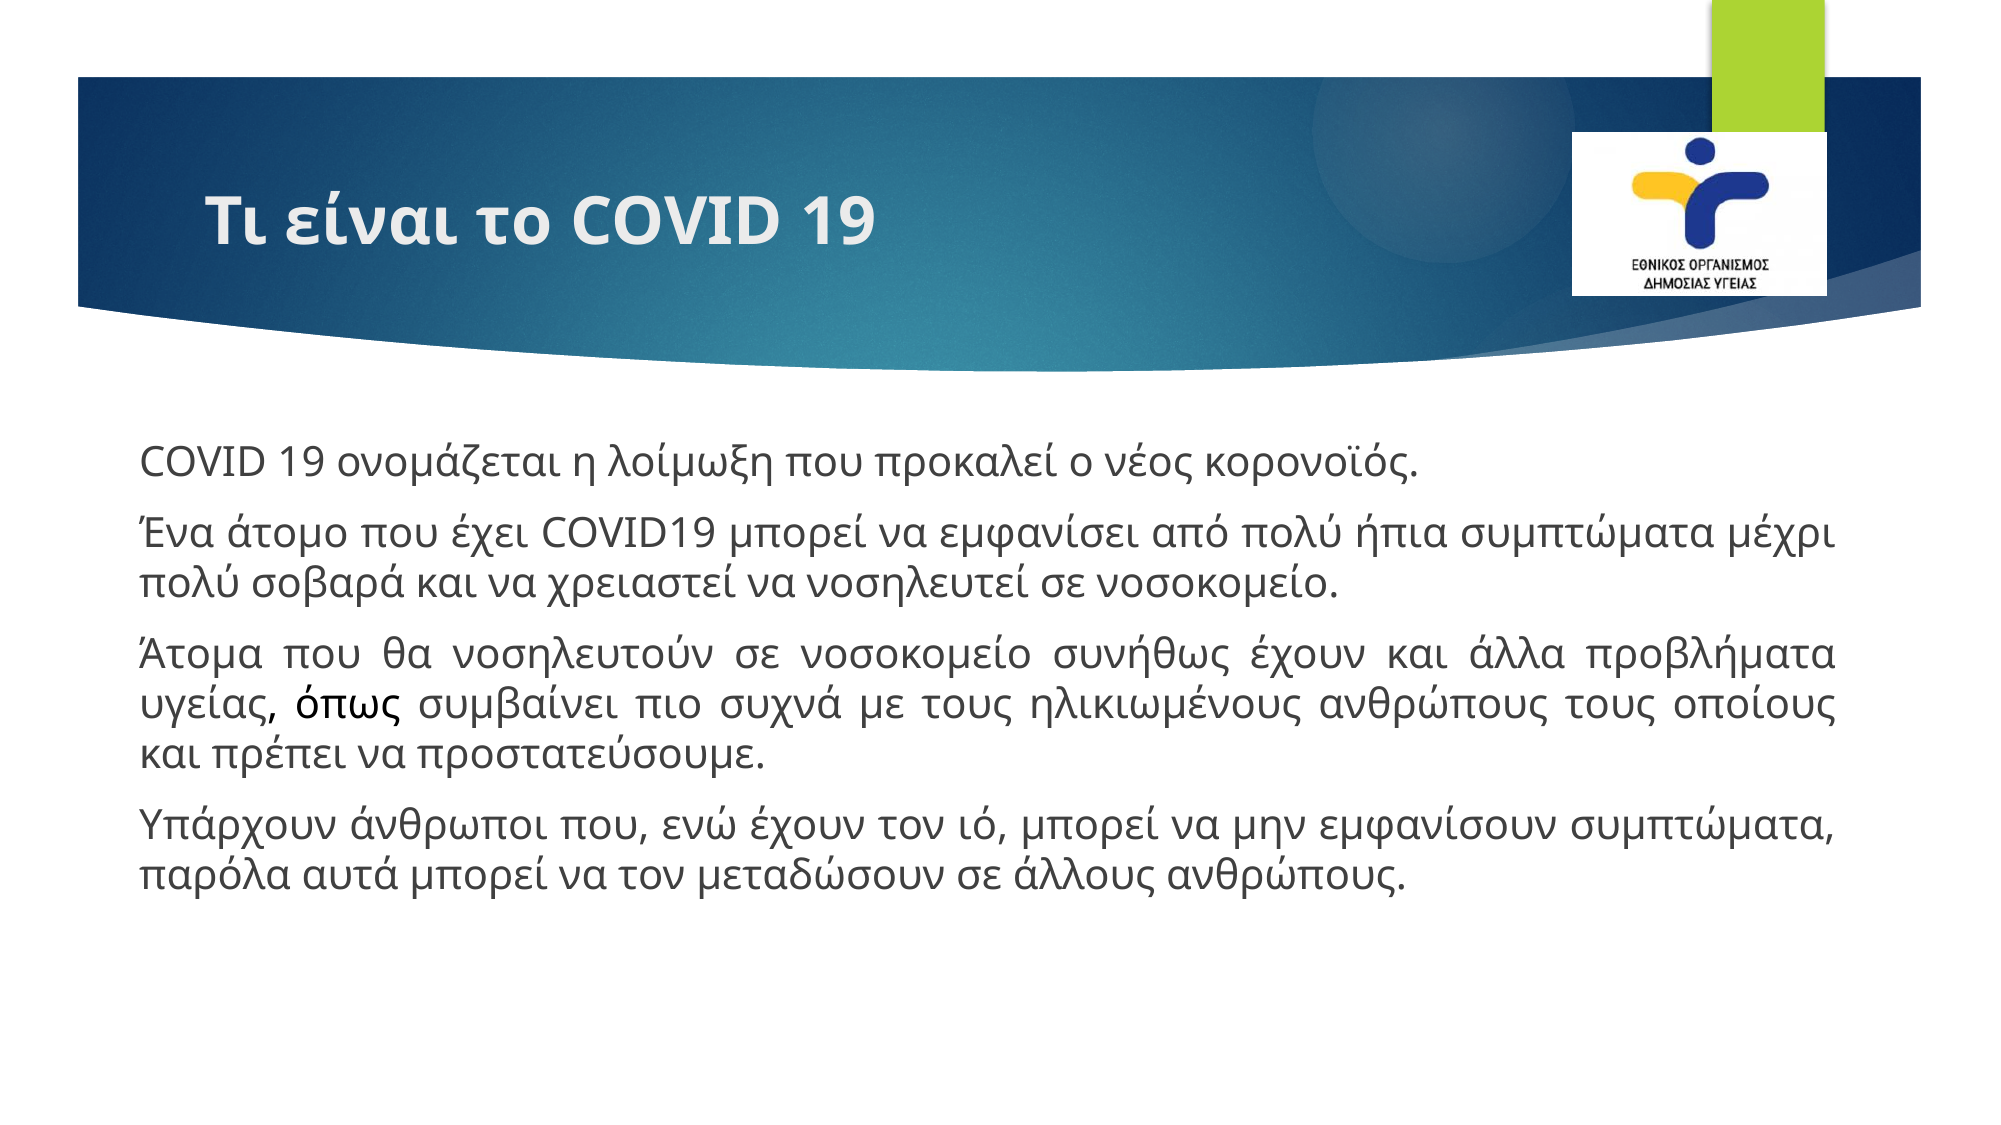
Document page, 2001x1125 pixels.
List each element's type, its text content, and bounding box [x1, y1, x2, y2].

picture [1571, 131, 1827, 296]
list COVID 19 ονομάζεται η λοίμωξη που προκαλεί ο νέος κορονοϊός. Ένα άτομο που έχει COVID19 μπορεί να εμφανίσει από πολύ ήπια συμπτώματα μέχρι πολύ σοβαρά και να χρειαστεί να νοσηλευτεί σε νοσοκομείο. Άτομα που θα νοσηλευτούν σε νοσοκομείο συνήθως έχουν και άλλα προβλήματα υγείας, όπως συμβαίνει πιο συχνά με τους ηλικιωμένους ανθρώπους τους οποίους και πρέπει να προστατεύσουμε. Υπάρχουν άνθρωποι που, ενώ έχουν τον ιό, μπορεί να μην εμφανίσουν συμπτώματα, παρόλα αυτά μπορεί να τον μεταδώσουν σε άλλους ανθρώπους. [124, 427, 1852, 1067]
title Τι είναι το COVID 19 [189, 159, 1566, 276]
